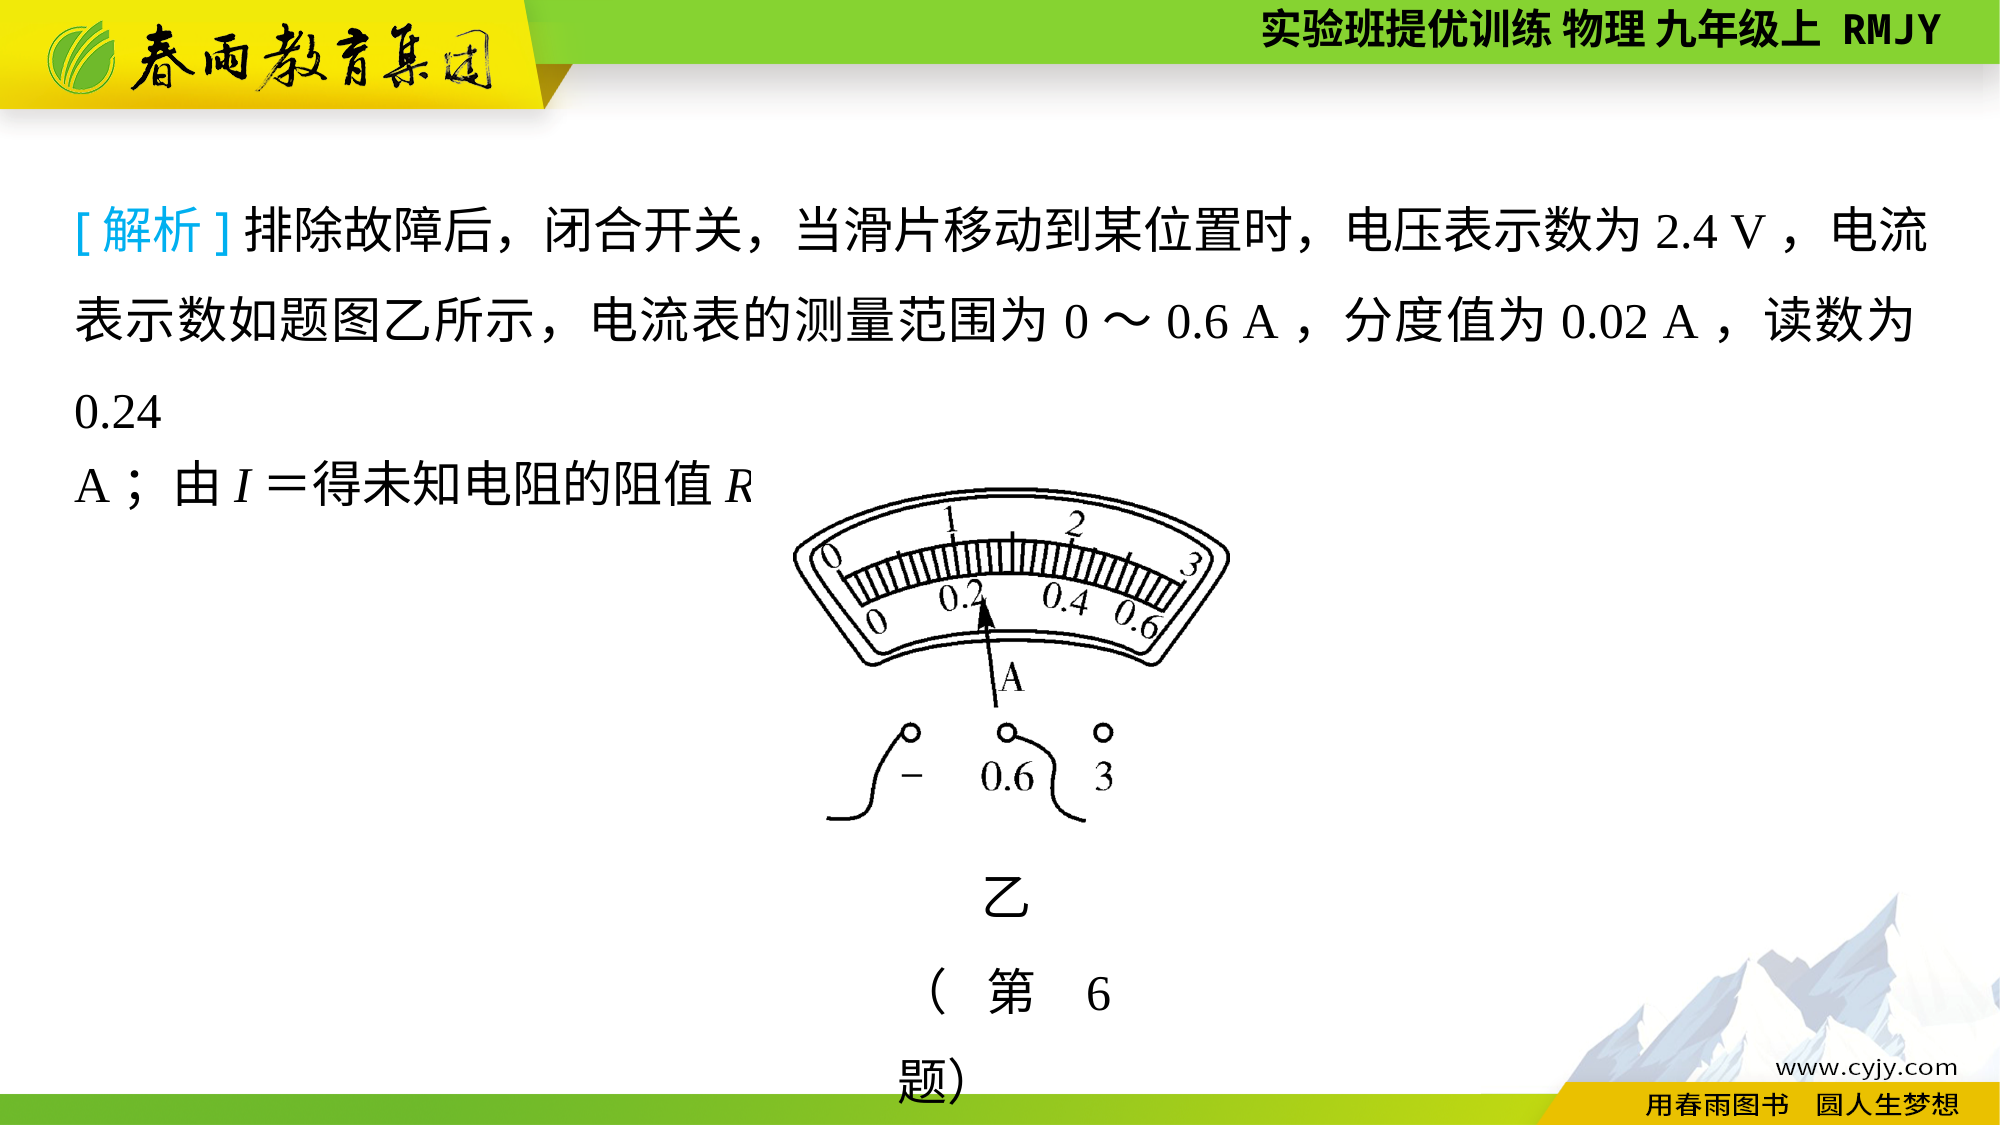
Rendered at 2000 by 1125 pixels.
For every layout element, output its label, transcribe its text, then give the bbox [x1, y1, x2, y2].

text_box （第6题） [883, 922, 1138, 1028]
text_box 乙 [966, 849, 1047, 922]
picture [0, 0, 2000, 1125]
